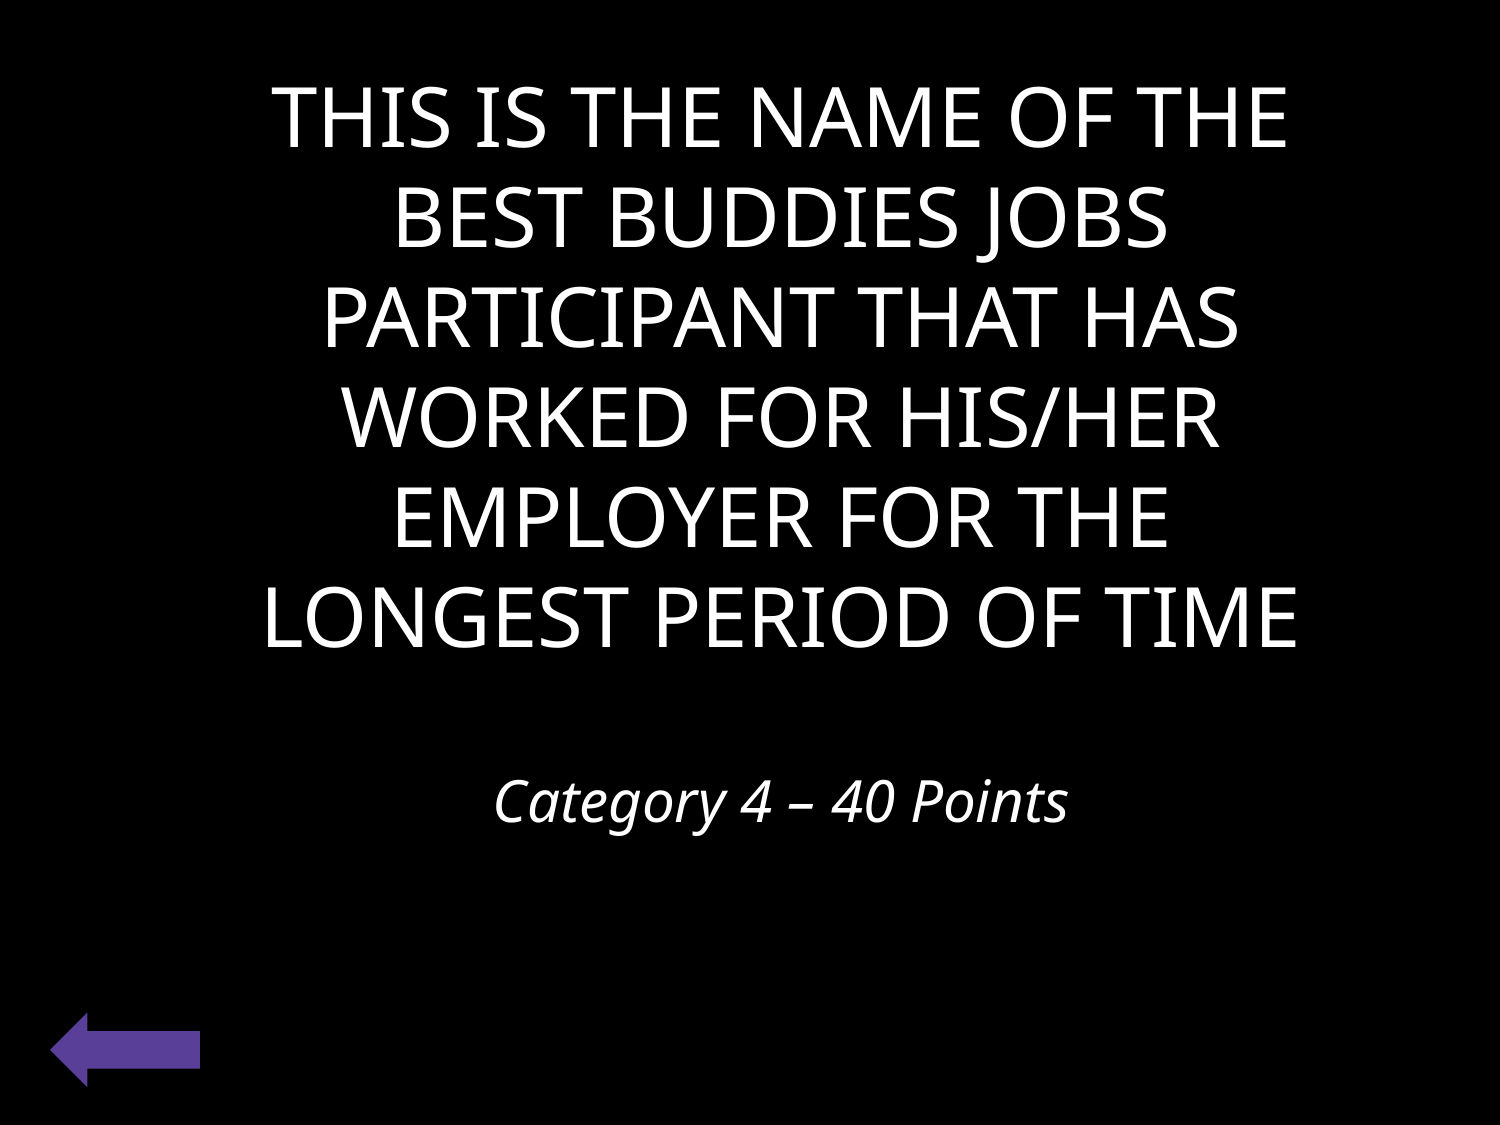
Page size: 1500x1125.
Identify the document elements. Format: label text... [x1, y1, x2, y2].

text_box [49, 1012, 200, 1088]
text_box THIS IS THE NAME OF THE BEST BUDDIES JOBS PARTICIPANT THAT HAS WORKED FOR HIS/HER EMPLOYER FOR THE LONGEST PERIOD OF TIME Category 4 – 40 Points [224, 56, 1338, 842]
